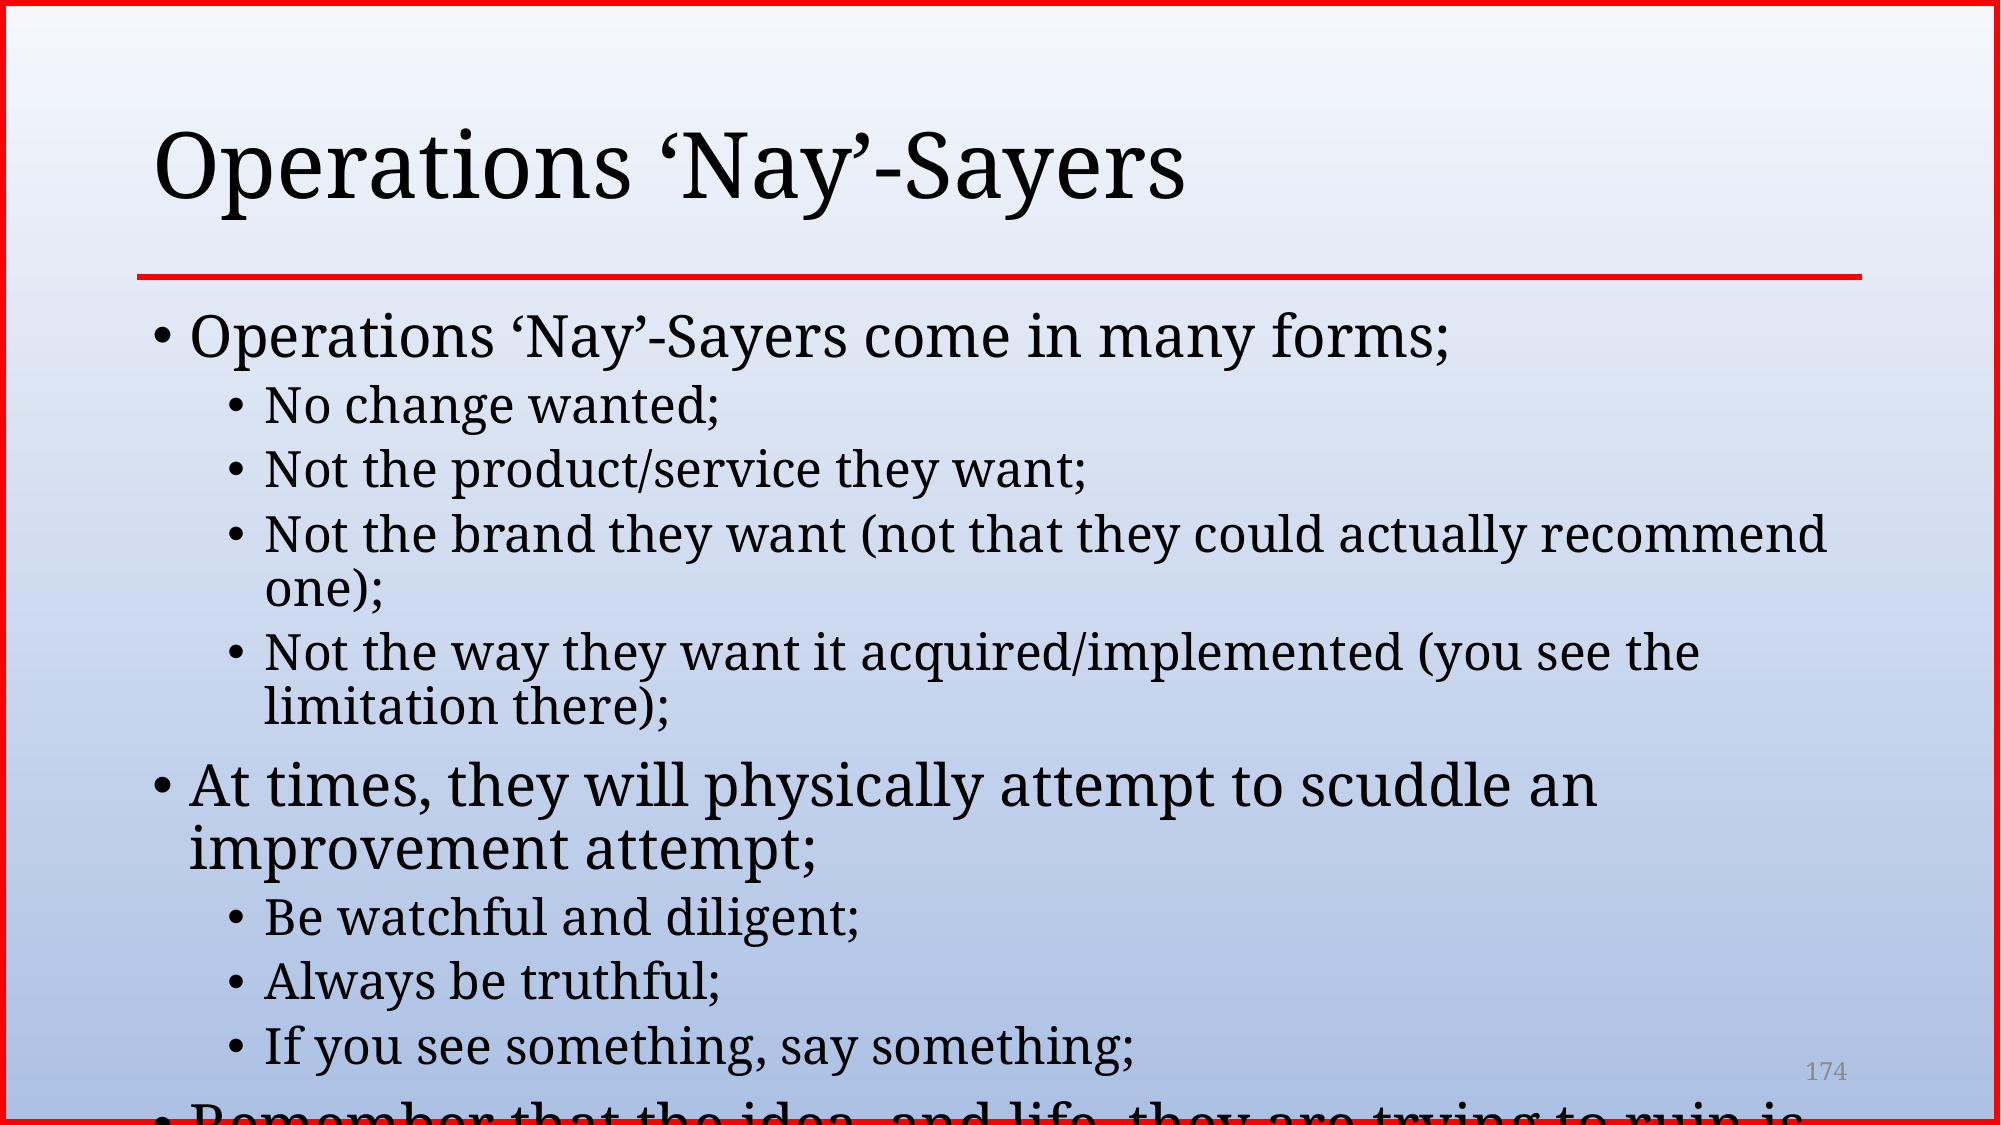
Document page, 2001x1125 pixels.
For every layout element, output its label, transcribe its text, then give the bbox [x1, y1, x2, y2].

list Operations ‘Nay’-Sayers come in many forms; No change wanted; Not the product/service they want; Not the brand they want (not that they could actually recommend one); Not the way they want it acquired/implemented (you see the limitation there); At times, they will physically attempt to scuddle an improvement attempt; Be watchful and diligent; Always be truthful; If you see something, say something; Remember that the idea, and life, they are trying to ruin is yours! [137, 299, 1863, 1014]
slide_number 174 [1412, 1042, 1863, 1103]
title Operations ‘Nay’-Sayers [137, 59, 1863, 278]
